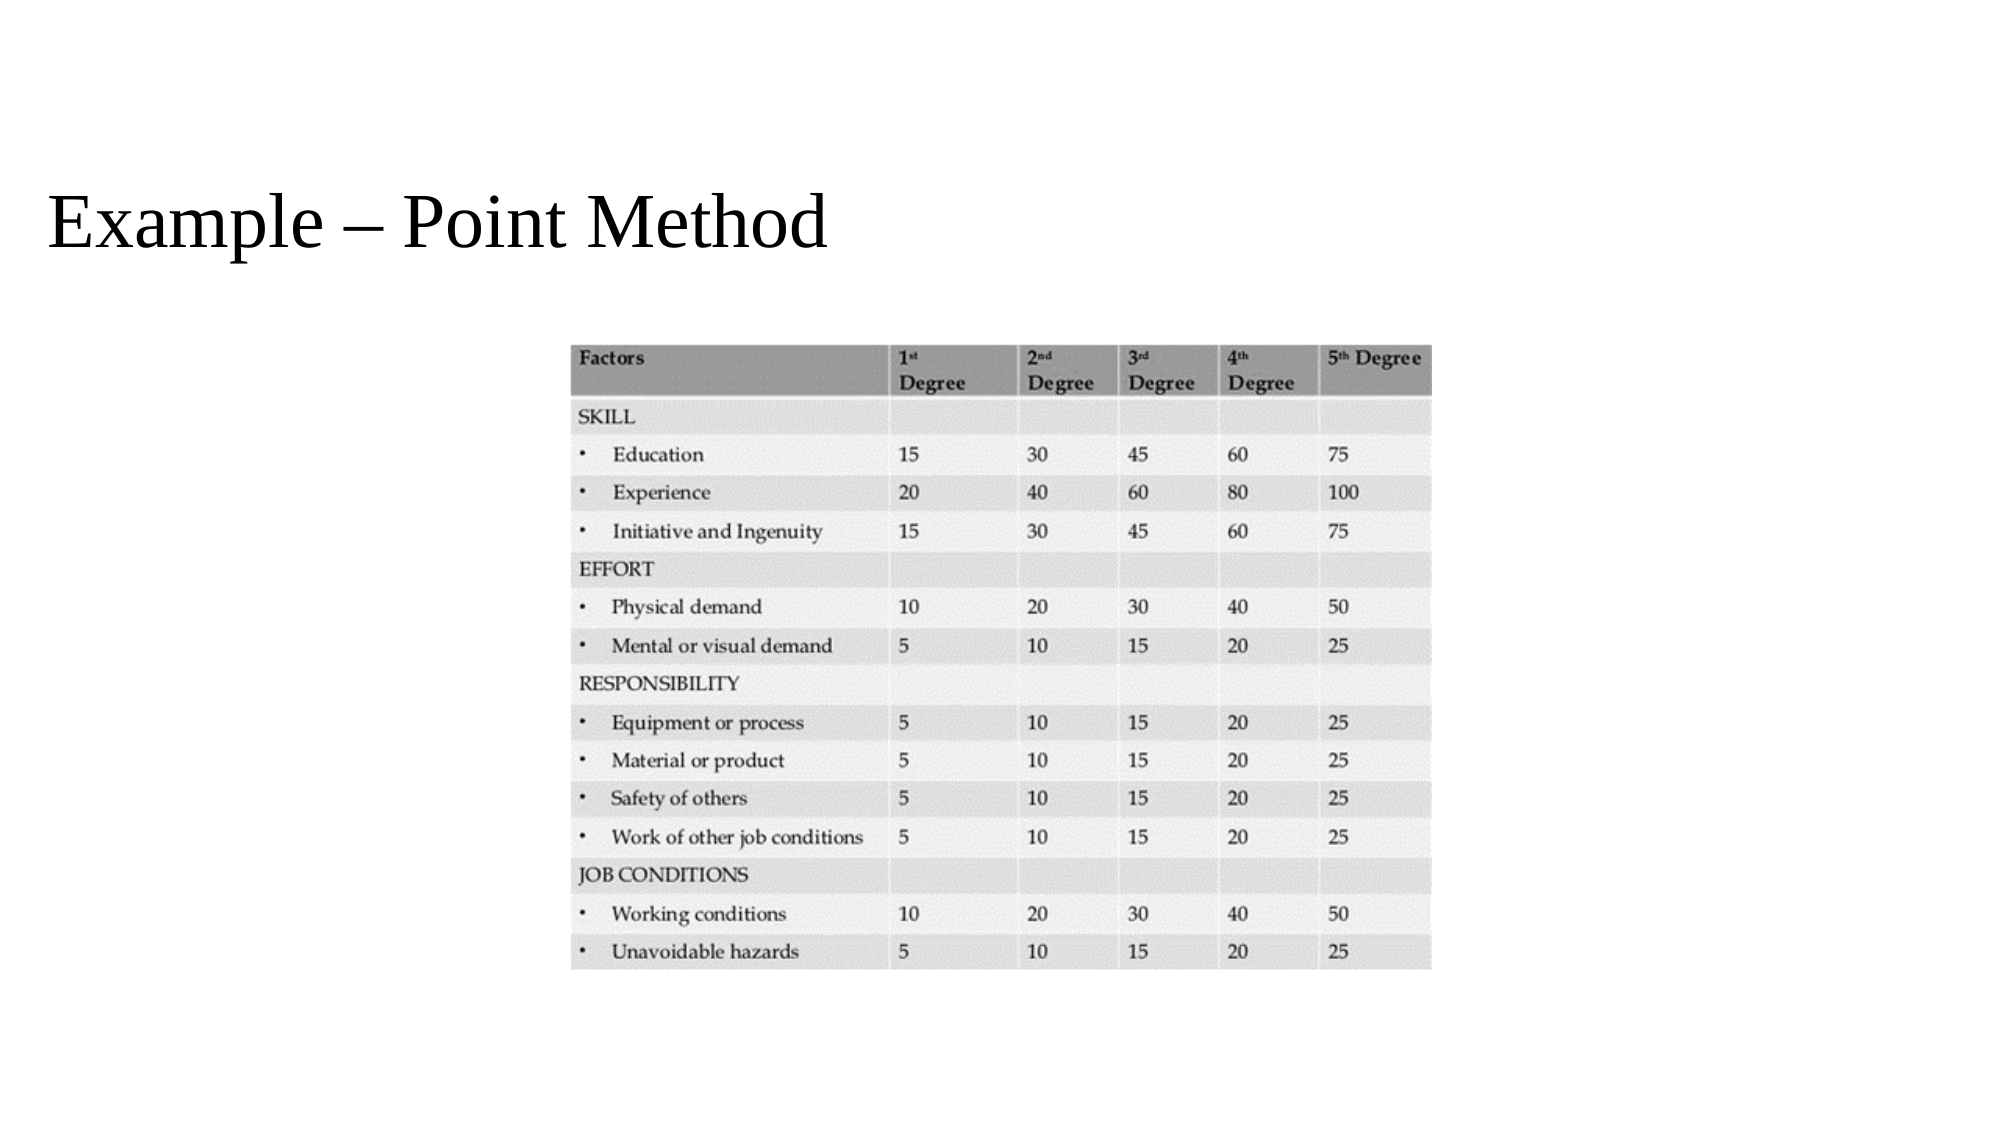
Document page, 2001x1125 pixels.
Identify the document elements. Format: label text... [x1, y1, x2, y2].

title Example – Point Method [32, 172, 1969, 273]
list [568, 339, 1432, 973]
